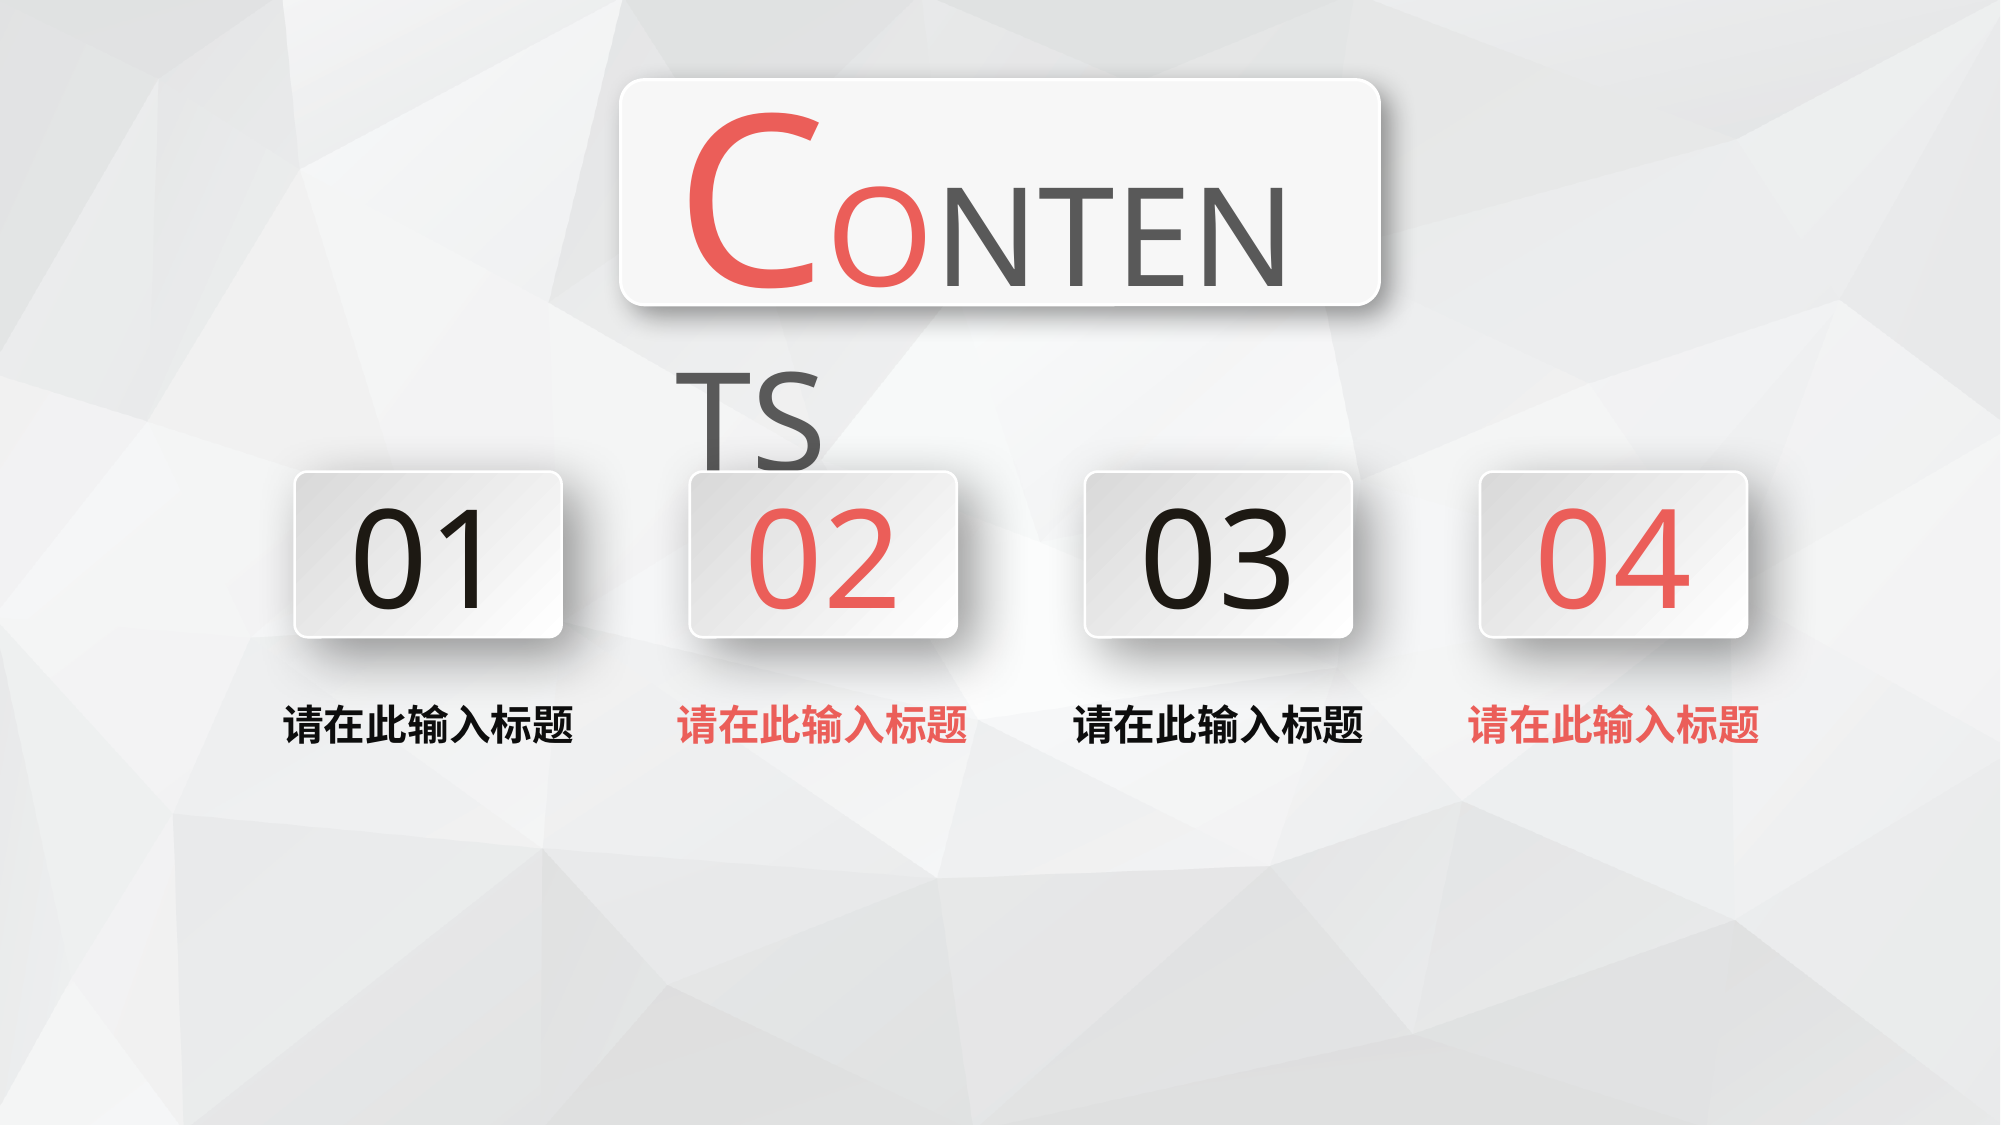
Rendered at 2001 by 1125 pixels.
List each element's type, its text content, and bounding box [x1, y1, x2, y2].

text_box 01 [261, 463, 595, 644]
text_box 02 [656, 463, 990, 644]
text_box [620, 39, 1380, 345]
text_box 请在此输入标题 [646, 691, 999, 757]
text_box 请在此输入标题 [252, 691, 604, 757]
text_box 请在此输入标题 [1042, 691, 1395, 757]
text_box 03 [1052, 463, 1385, 644]
text_box 04 [1447, 463, 1780, 644]
text_box 请在此输入标题 [1437, 691, 1790, 757]
picture [0, 0, 2001, 1125]
